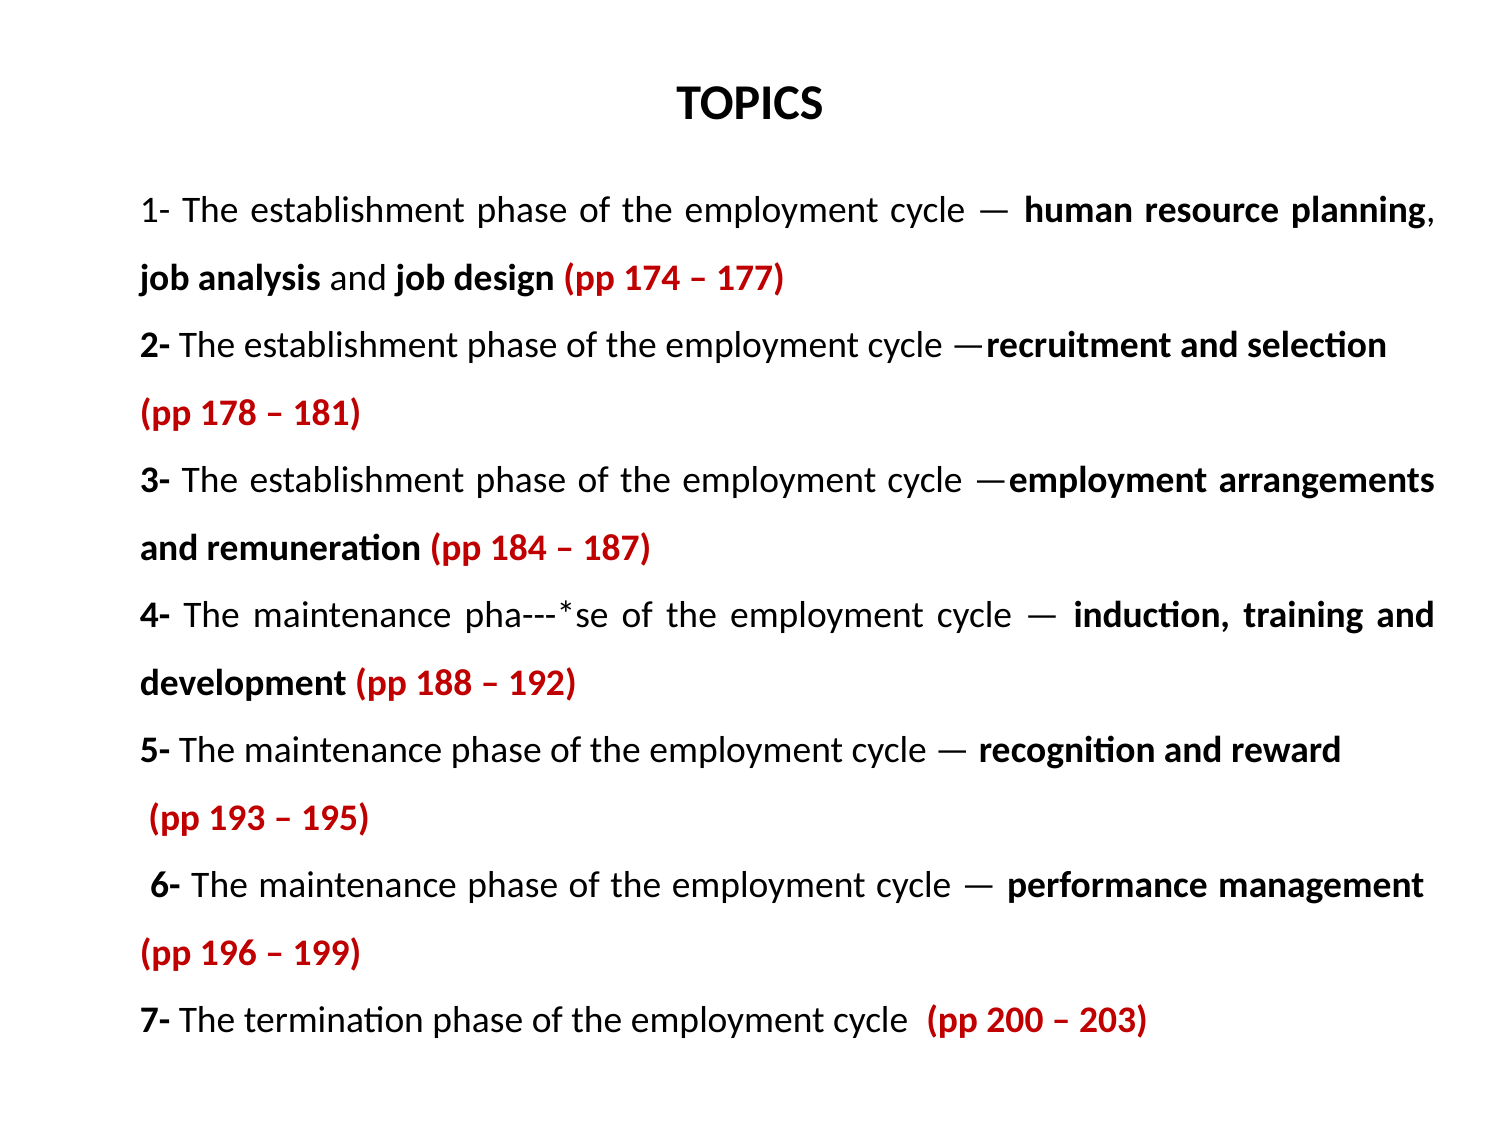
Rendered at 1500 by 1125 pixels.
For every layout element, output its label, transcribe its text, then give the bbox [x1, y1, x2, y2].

text_box 1- The establishment phase of the employment cycle — human resource planning, job analysis and job design (pp 174 – 177) 2- The establishment phase of the employment cycle —recruitment and selection (pp 178 – 181) 3- The establishment phase of the employment cycle —employment arrangements and remuneration (pp 184 – 187) 4- The maintenance pha---*se of the employment cycle — induction, training and development (pp 188 – 192) 5- The maintenance phase of the employment cycle — recognition and reward (pp 193 – 195) 6- The maintenance phase of the employment cycle — performance management (pp 196 – 199) 7- The termination phase of the employment cycle (pp 200 – 203) [125, 155, 1450, 1093]
text_box TOPICS [125, 62, 1375, 138]
